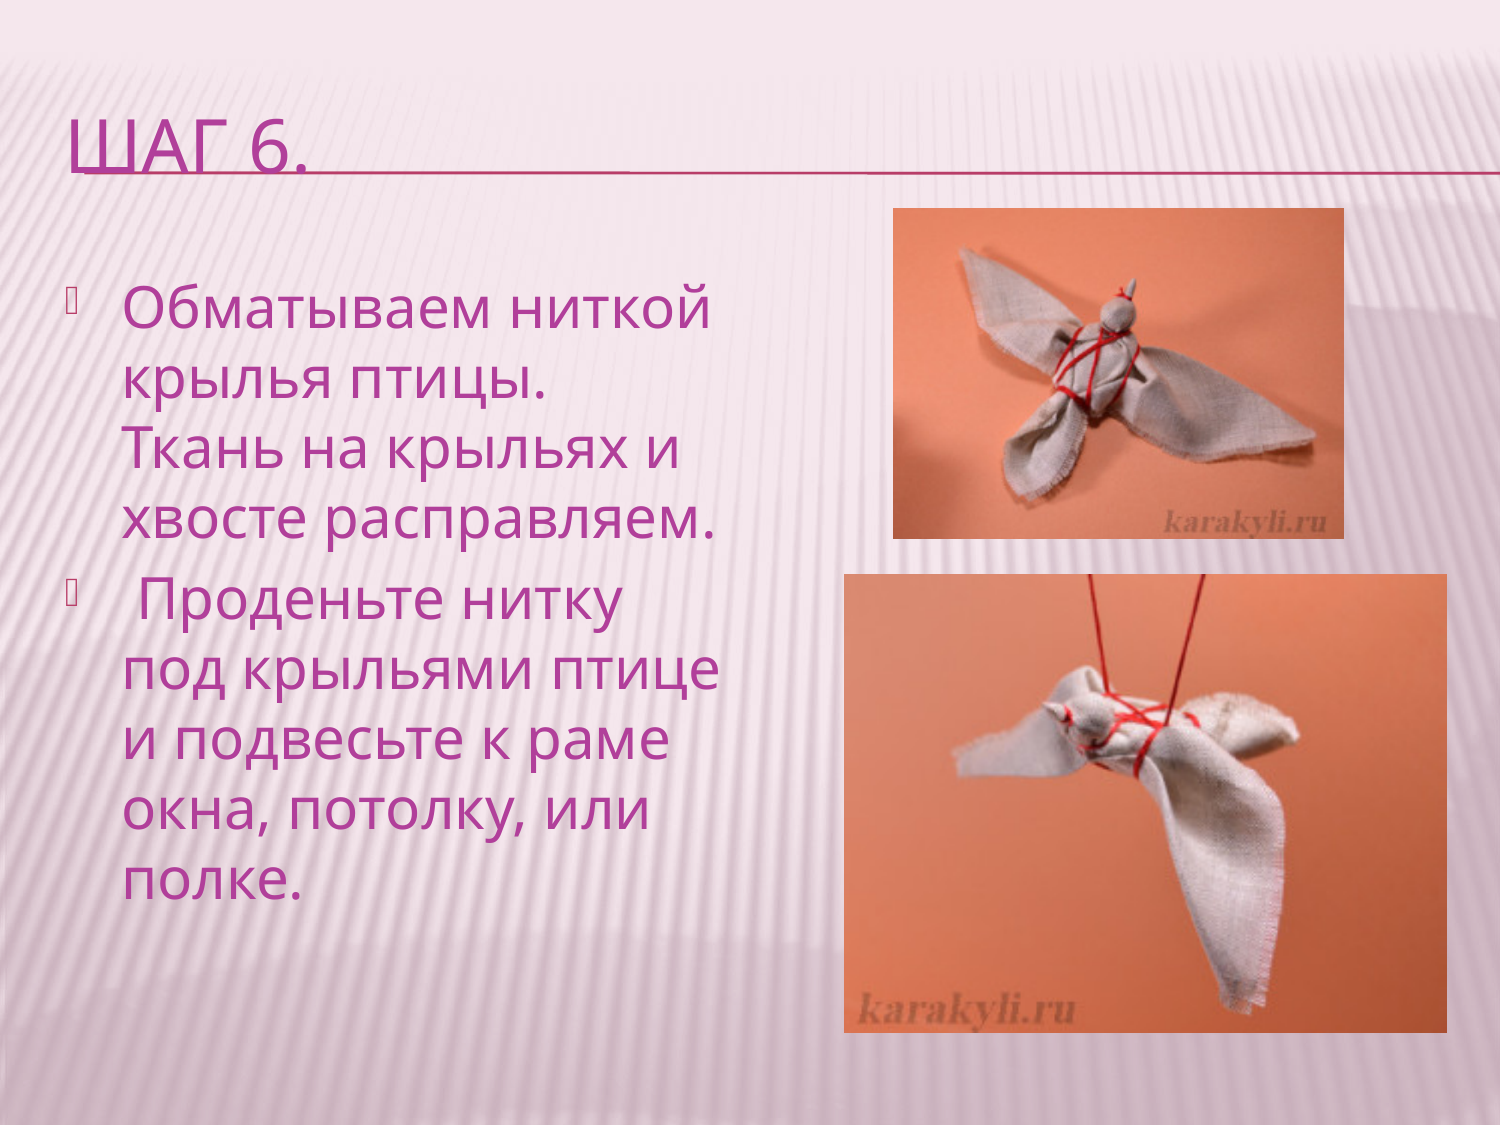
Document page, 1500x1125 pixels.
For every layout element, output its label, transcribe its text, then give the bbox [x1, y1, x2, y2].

list Обматываем ниткой крылья птицы. Ткань на крыльях и хвосте расправляем. Проденьте нитку под крыльями птице и подвесьте к раме окна, потолку, или полке. [50, 262, 738, 1038]
title Шаг 6. [49, 75, 1475, 213]
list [893, 207, 1344, 540]
picture [844, 573, 1448, 1033]
